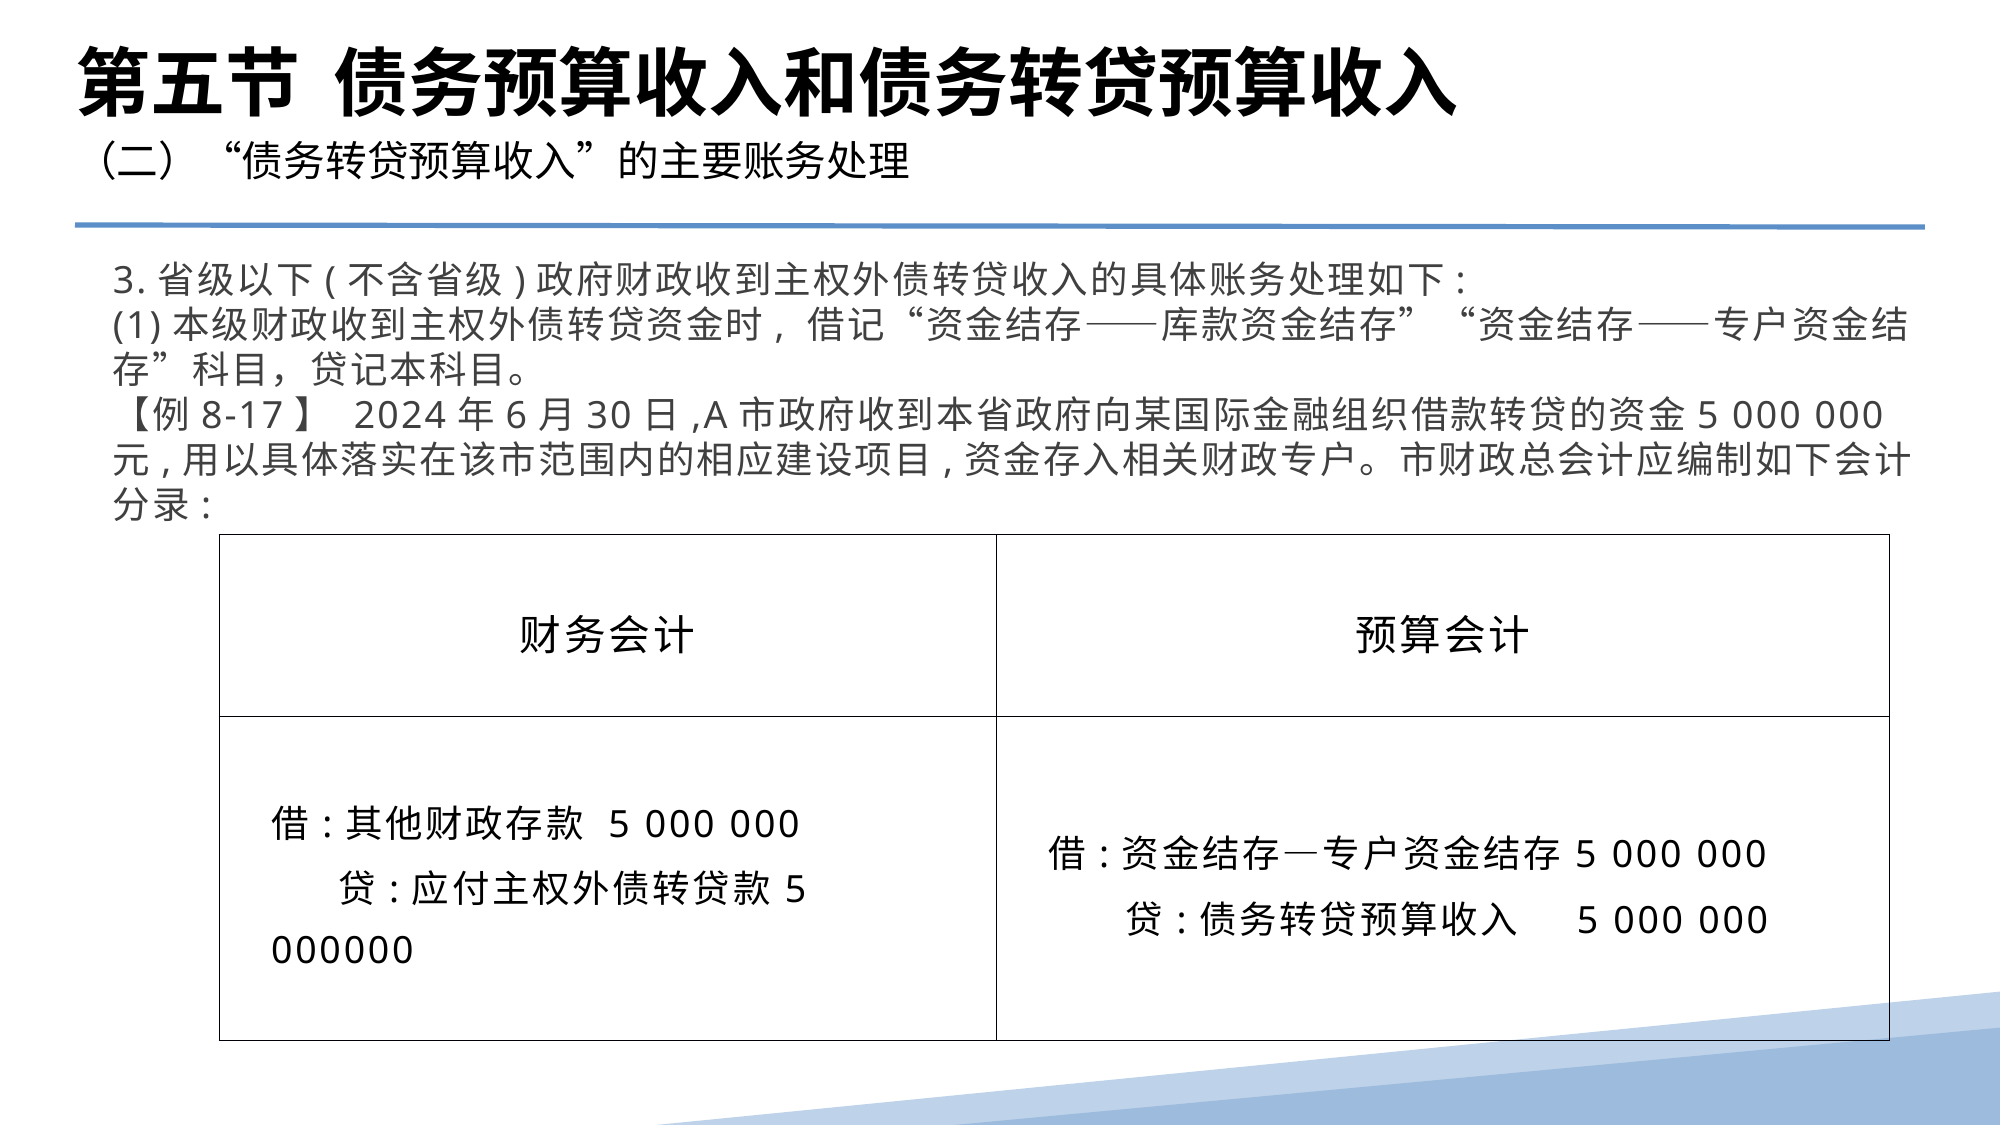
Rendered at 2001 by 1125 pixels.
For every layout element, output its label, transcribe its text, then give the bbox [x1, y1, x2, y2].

table_header 预算会计 [997, 535, 1889, 716]
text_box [656, 991, 2000, 1125]
table_header 财务会计 [220, 535, 996, 716]
table_cell 借:其他财政存款 5 000 000 贷:应付主权外债转贷款5 000000 [220, 717, 996, 1040]
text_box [74, 224, 1925, 228]
text_box 第五节 债务预算收入和债务转贷预算收入 [75, 24, 1925, 124]
text_box （二）“债务转贷预算收入”的主要账务处理 [75, 124, 1925, 200]
text_box 3.省级以下(不含省级)政府财政收到主权外债转贷收入的具体账务处理如下: (1)本级财政收到主权外债转贷资金时, 借记“资金结存――库款资金结存”“资金结存――专户资金结存”科目，贷记本科目。 【例8-17】 2024年6月30日,A市政府收到本省政府向某国际金融组织借款转贷的资金5 000 000元,用以具体落实在该市范围内的相应建设项目,资金存入相关财政专户。市财政总会计应编制如下会计分录: [102, 252, 1925, 577]
table_cell 借:资金结存—专户资金结存5 000 000 贷:债务转贷预算收入 5 000 000 [997, 717, 1889, 991]
